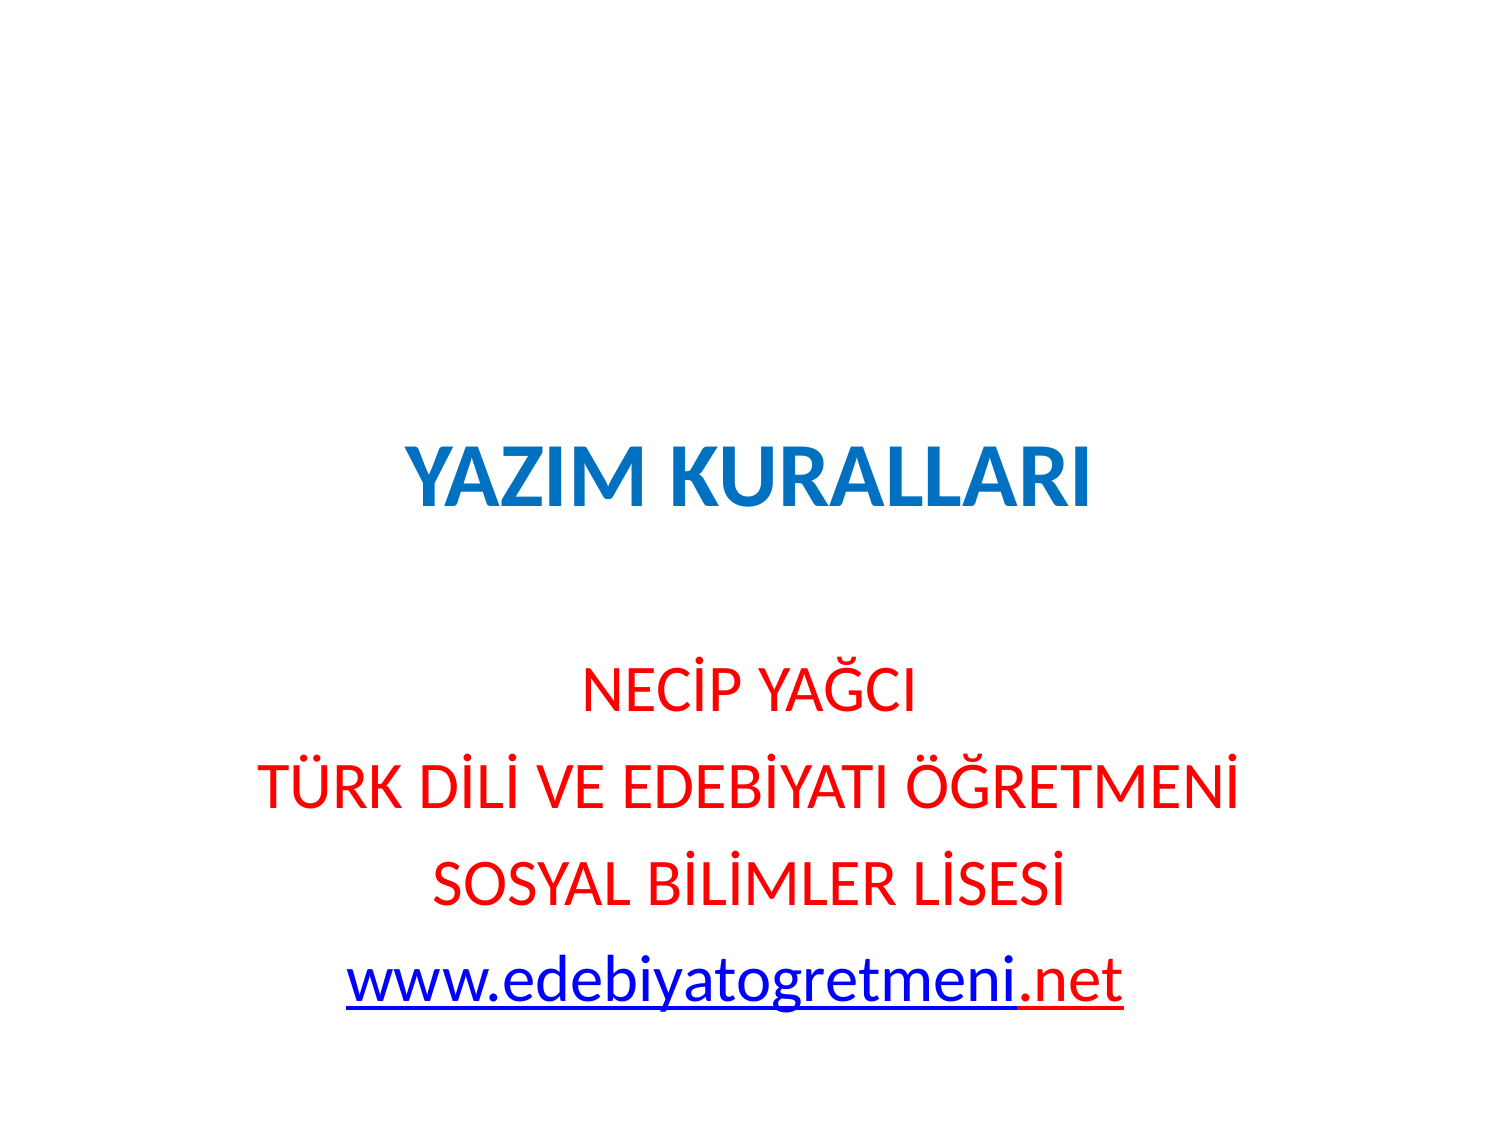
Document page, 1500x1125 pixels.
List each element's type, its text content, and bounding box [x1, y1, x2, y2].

title YAZIM KURALLARI [112, 349, 1388, 591]
subtitle NECİP YAĞCI TÜRK DİLİ VE EDEBİYATI ÖĞRETMENİ SOSYAL BİLİMLER LİSESİ www.edebiyatogretmeni.net [224, 637, 1276, 926]
